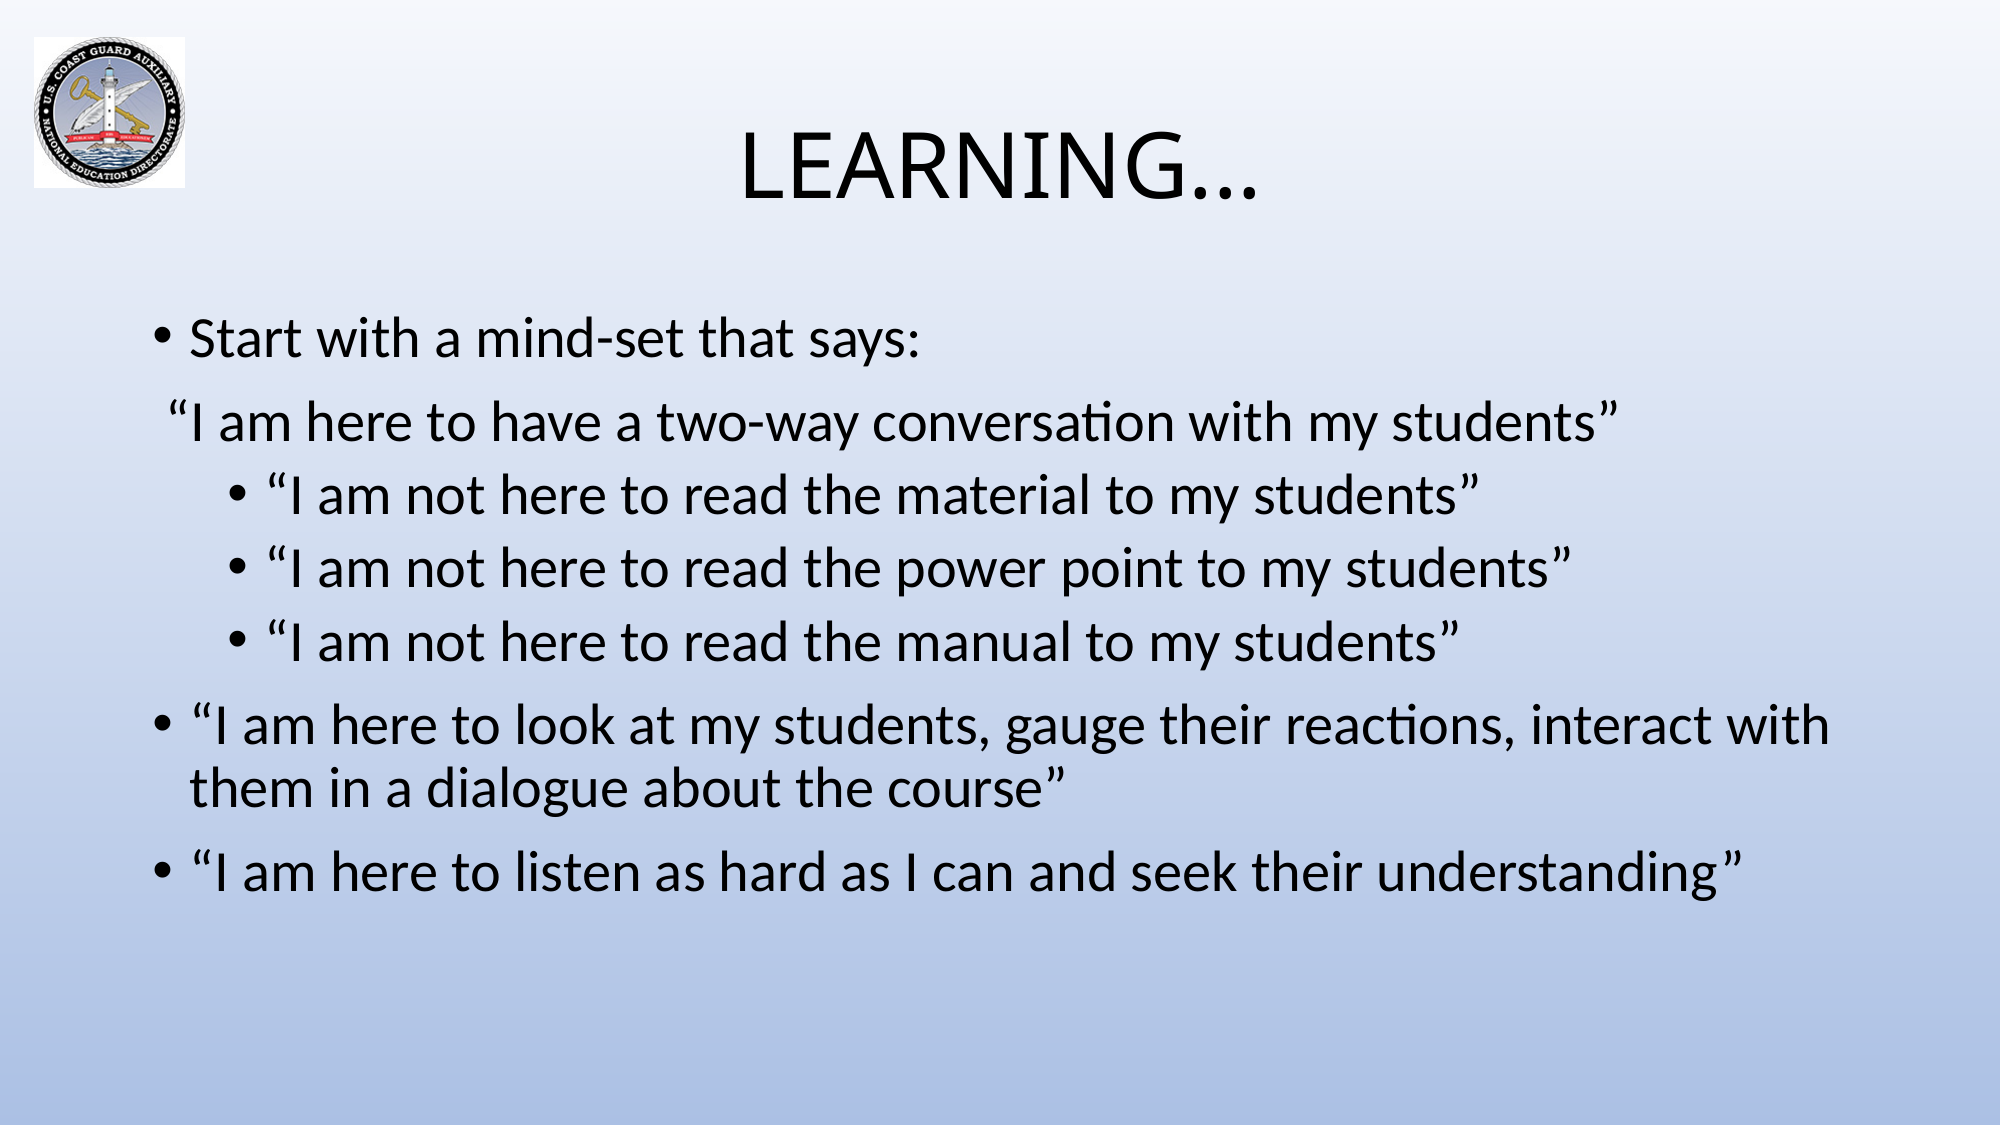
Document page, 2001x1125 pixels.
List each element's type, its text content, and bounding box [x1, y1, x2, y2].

list Start with a mind-set that says: “I am here to have a two-way conversation with my students” “I am not here to read the material to my students” “I am not here to read the power point to my students” “I am not here to read the manual to my students” “I am here to look at my students, gauge their reactions, interact with them in a dialogue about the course” “I am here to listen as hard as I can and seek their understanding” [137, 299, 1863, 1014]
picture [34, 37, 185, 188]
title LEARNING... [137, 59, 1863, 278]
